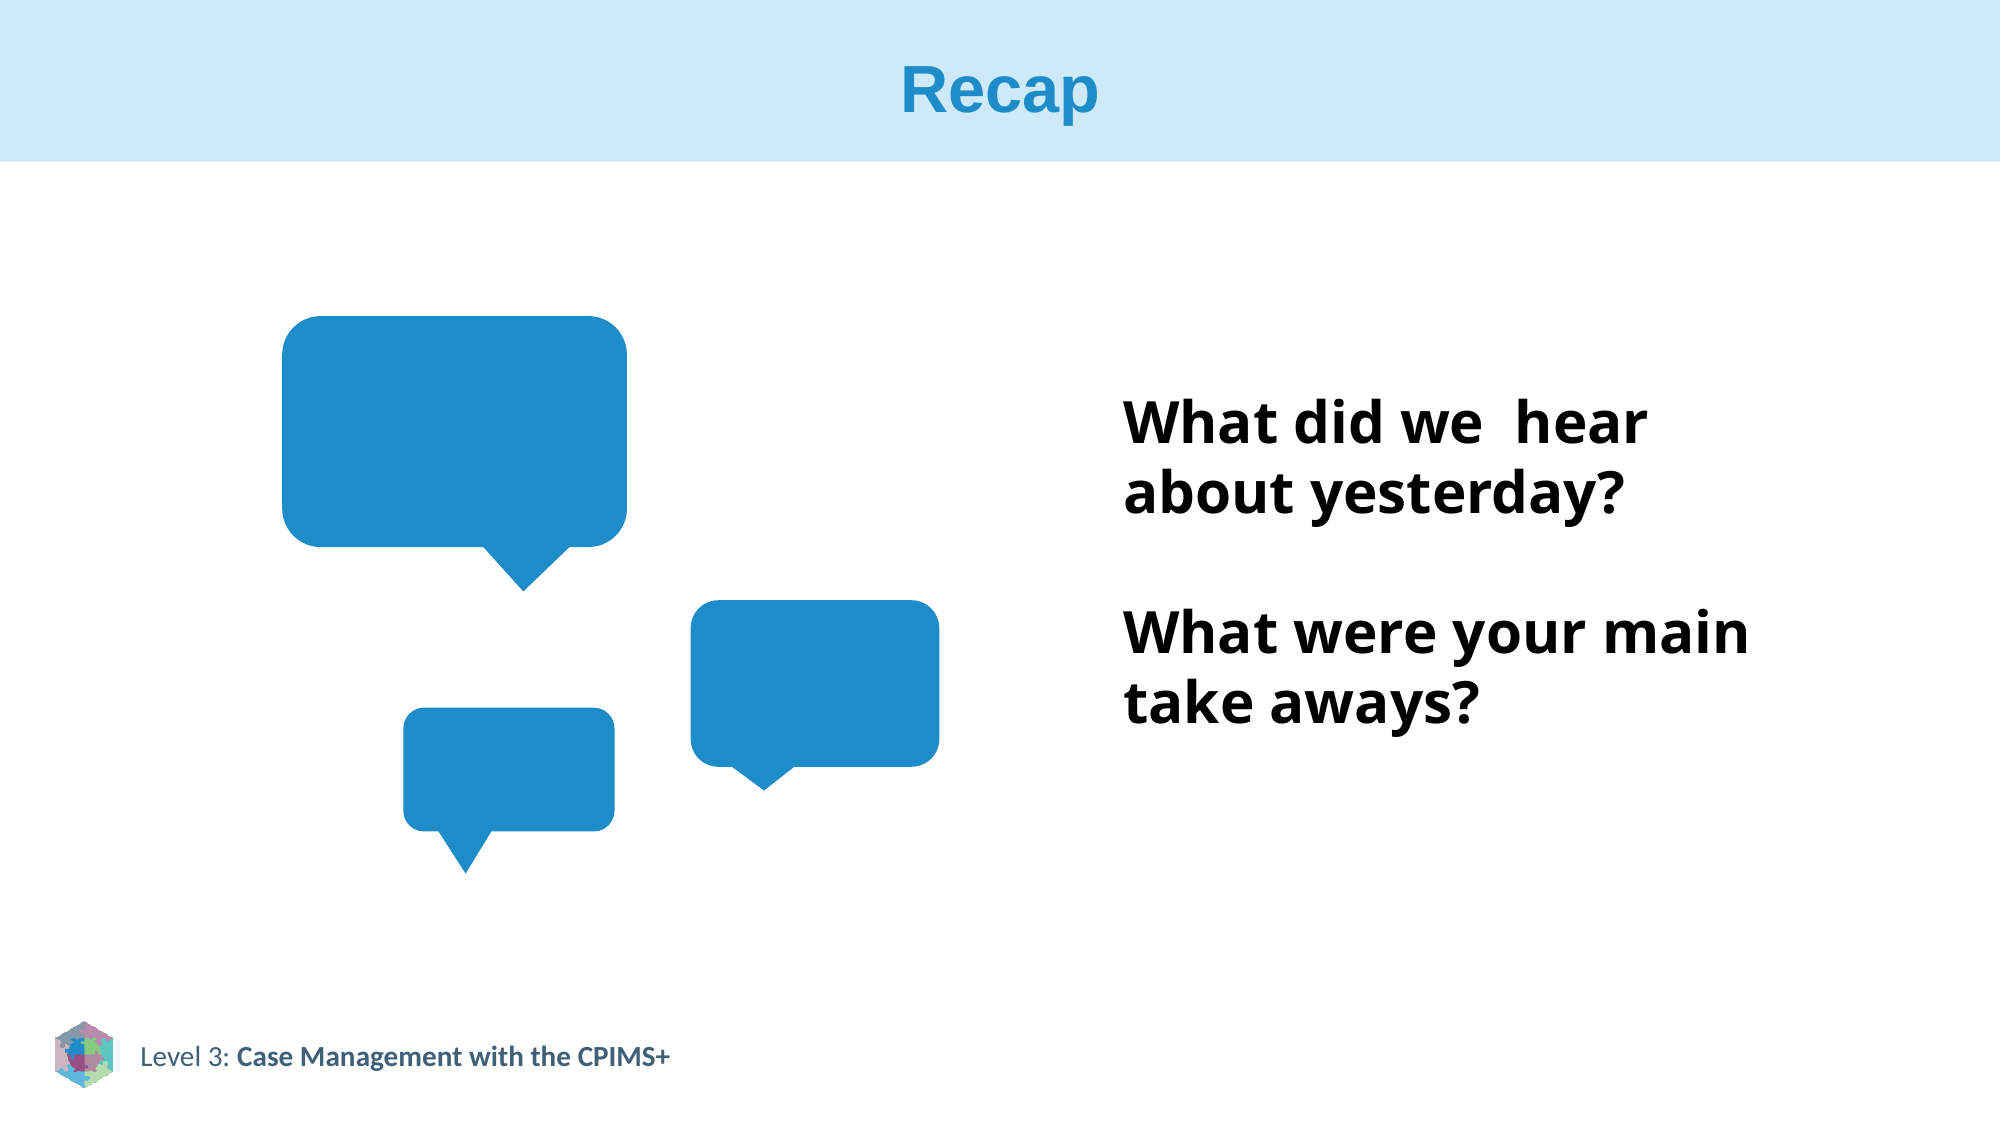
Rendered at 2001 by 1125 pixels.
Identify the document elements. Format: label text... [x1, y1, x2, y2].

title Recap [137, 19, 1863, 163]
text_box What did we hear about yesterday? What were your main take aways? [1108, 378, 1799, 743]
picture [55, 1021, 113, 1088]
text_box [282, 316, 940, 832]
